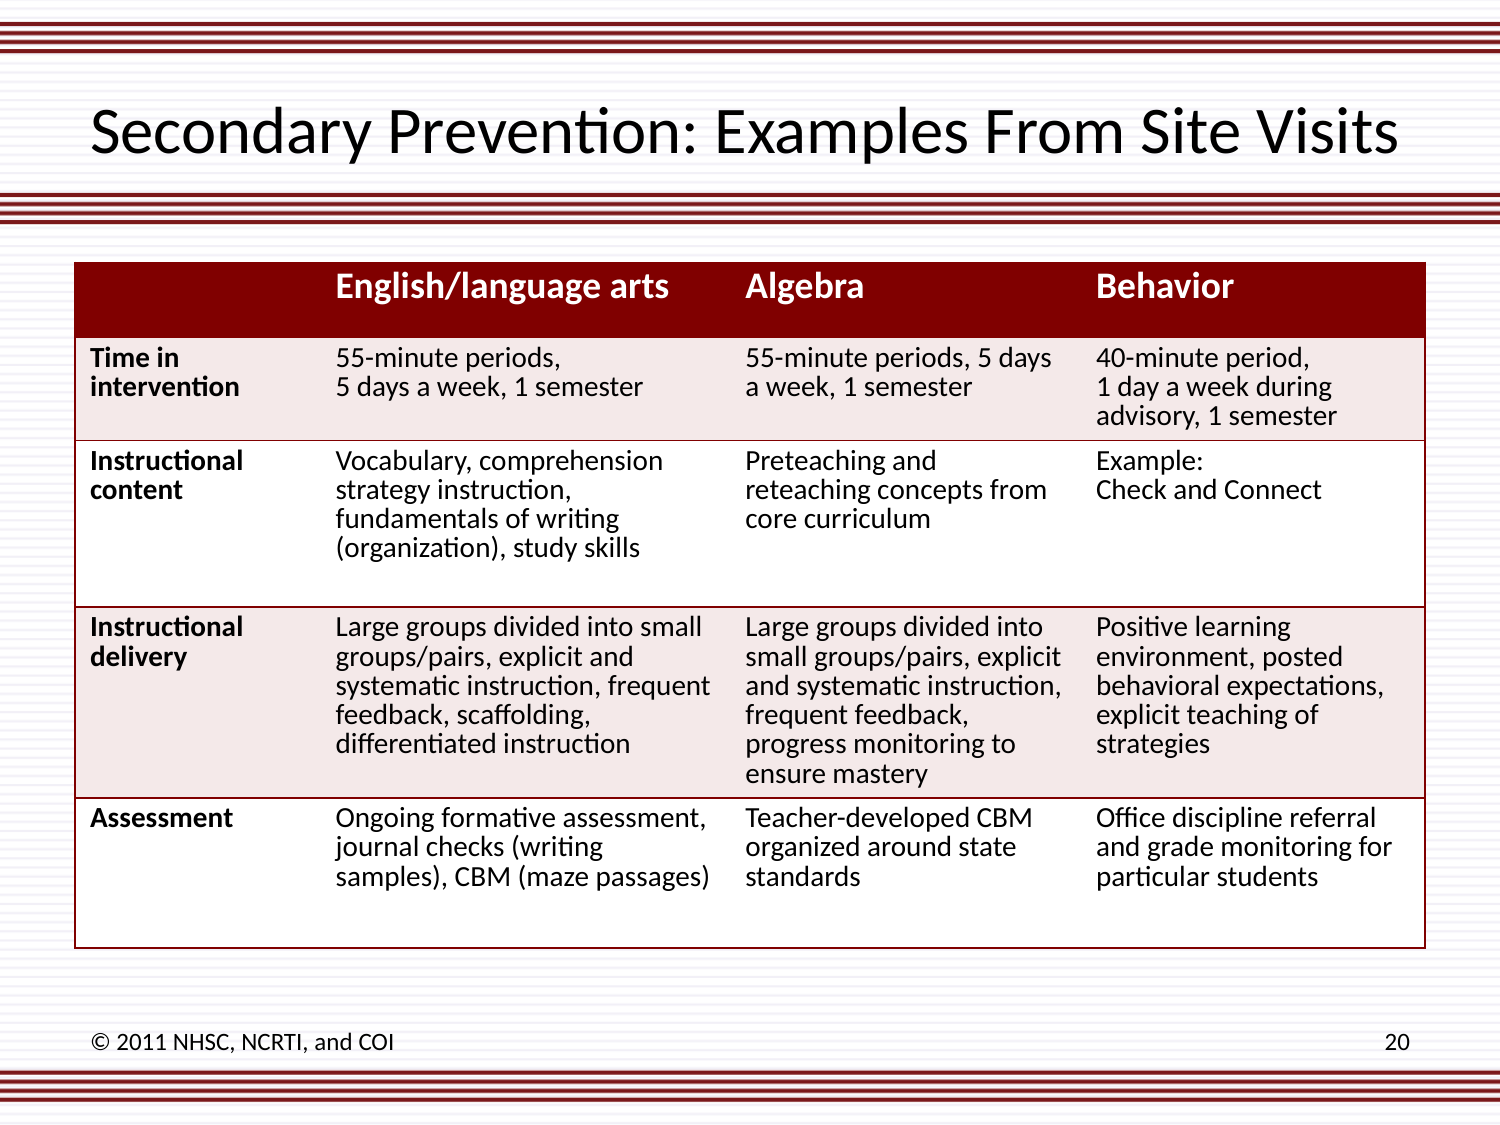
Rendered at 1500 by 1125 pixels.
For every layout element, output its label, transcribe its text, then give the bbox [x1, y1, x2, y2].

table_cell Large groups divided into small groups/pairs, explicit and systematic instruction, frequent feedback, scaffolding, differentiated instruction [321, 608, 731, 797]
table_cell Example: Check and Connect [1081, 441, 1424, 606]
table_cell 55-minute periods, 5 days a week, 1 semester [731, 338, 1081, 440]
table_cell Assessment [76, 799, 321, 947]
table_cell Preteaching and reteaching concepts from core curriculum [731, 441, 1081, 606]
table_cell 55-minute periods, 5 days a week, 1 semester [321, 338, 731, 440]
footer © 2011 NHSC, NCRTI, and COI [75, 1010, 550, 1071]
table_cell Office discipline referral and grade monitoring for particular students [1081, 799, 1424, 947]
table_cell Large groups divided into small groups/pairs, explicit and systematic instruction, frequent feedback, progress monitoring to ensure mastery [731, 608, 1081, 797]
table_cell 40-minute period, 1 day a week during advisory, 1 semester [1081, 338, 1424, 440]
table_cell Ongoing formative assessment, journal checks (writing samples), CBM (maze passages) [321, 799, 731, 947]
table_cell Instructional delivery [76, 608, 321, 797]
table_header English/language arts [321, 263, 731, 337]
table_cell Instructional content [76, 441, 321, 606]
table_cell Vocabulary, comprehension strategy instruction, fundamentals of writing (organization), study skills [321, 441, 731, 606]
table_header Behavior [1081, 263, 1424, 337]
title Secondary Prevention: Examples From Site Visits [74, 44, 1426, 209]
slide_number 20 [1074, 1010, 1425, 1071]
table_header [76, 263, 321, 337]
table_cell Positive learning environment, posted behavioral expectations, explicit teaching of strategies [1081, 608, 1424, 797]
table_cell Time in intervention [76, 338, 321, 440]
table_cell Teacher-developed CBM organized around state standards [731, 799, 1081, 947]
table_header Algebra [731, 263, 1081, 337]
picture [0, 0, 1500, 1125]
